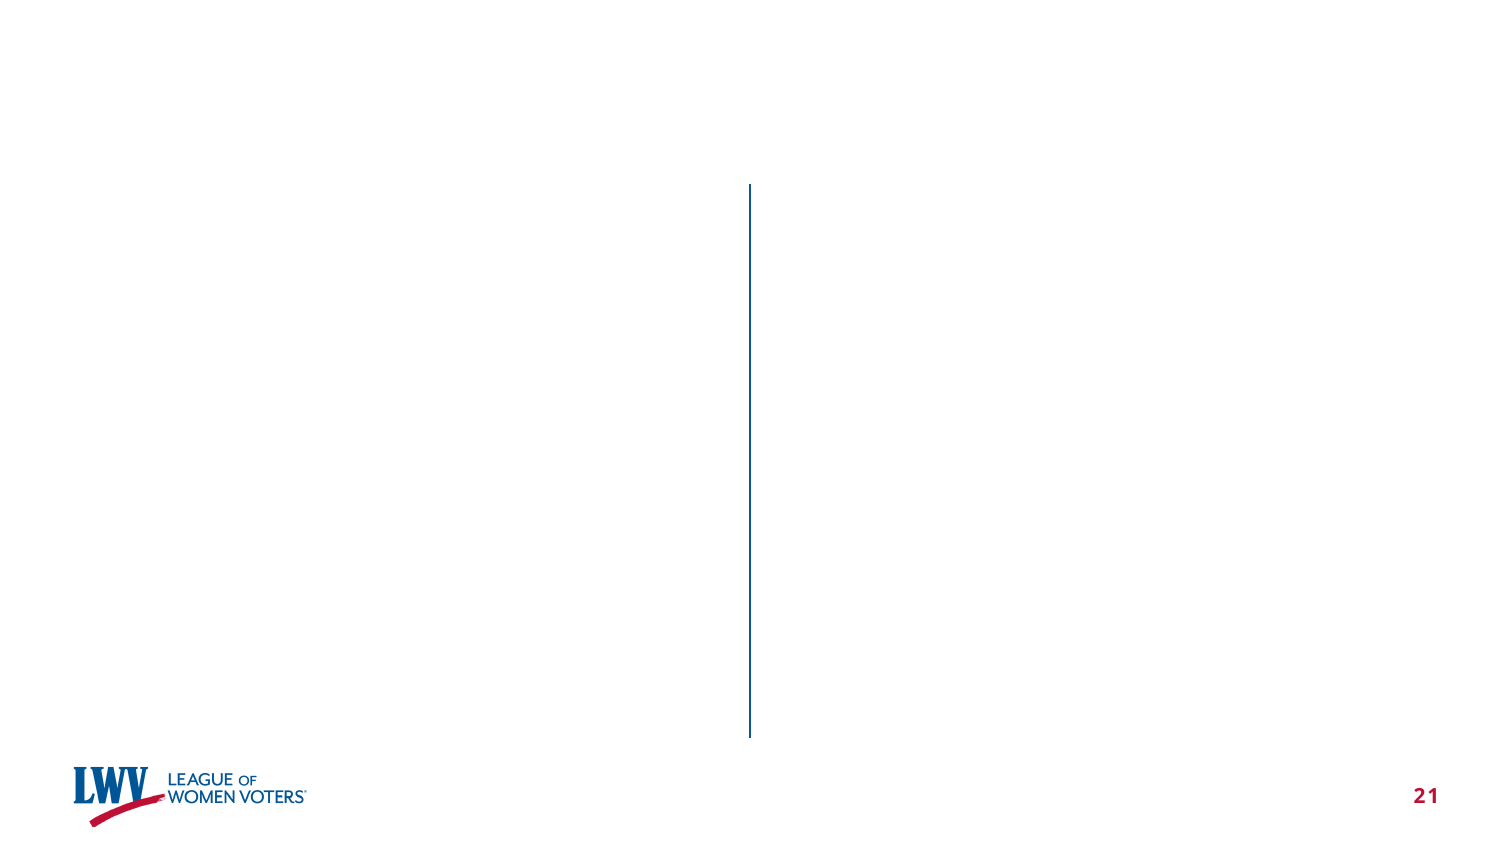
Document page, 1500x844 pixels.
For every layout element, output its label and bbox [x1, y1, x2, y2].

picture [62, 758, 313, 834]
